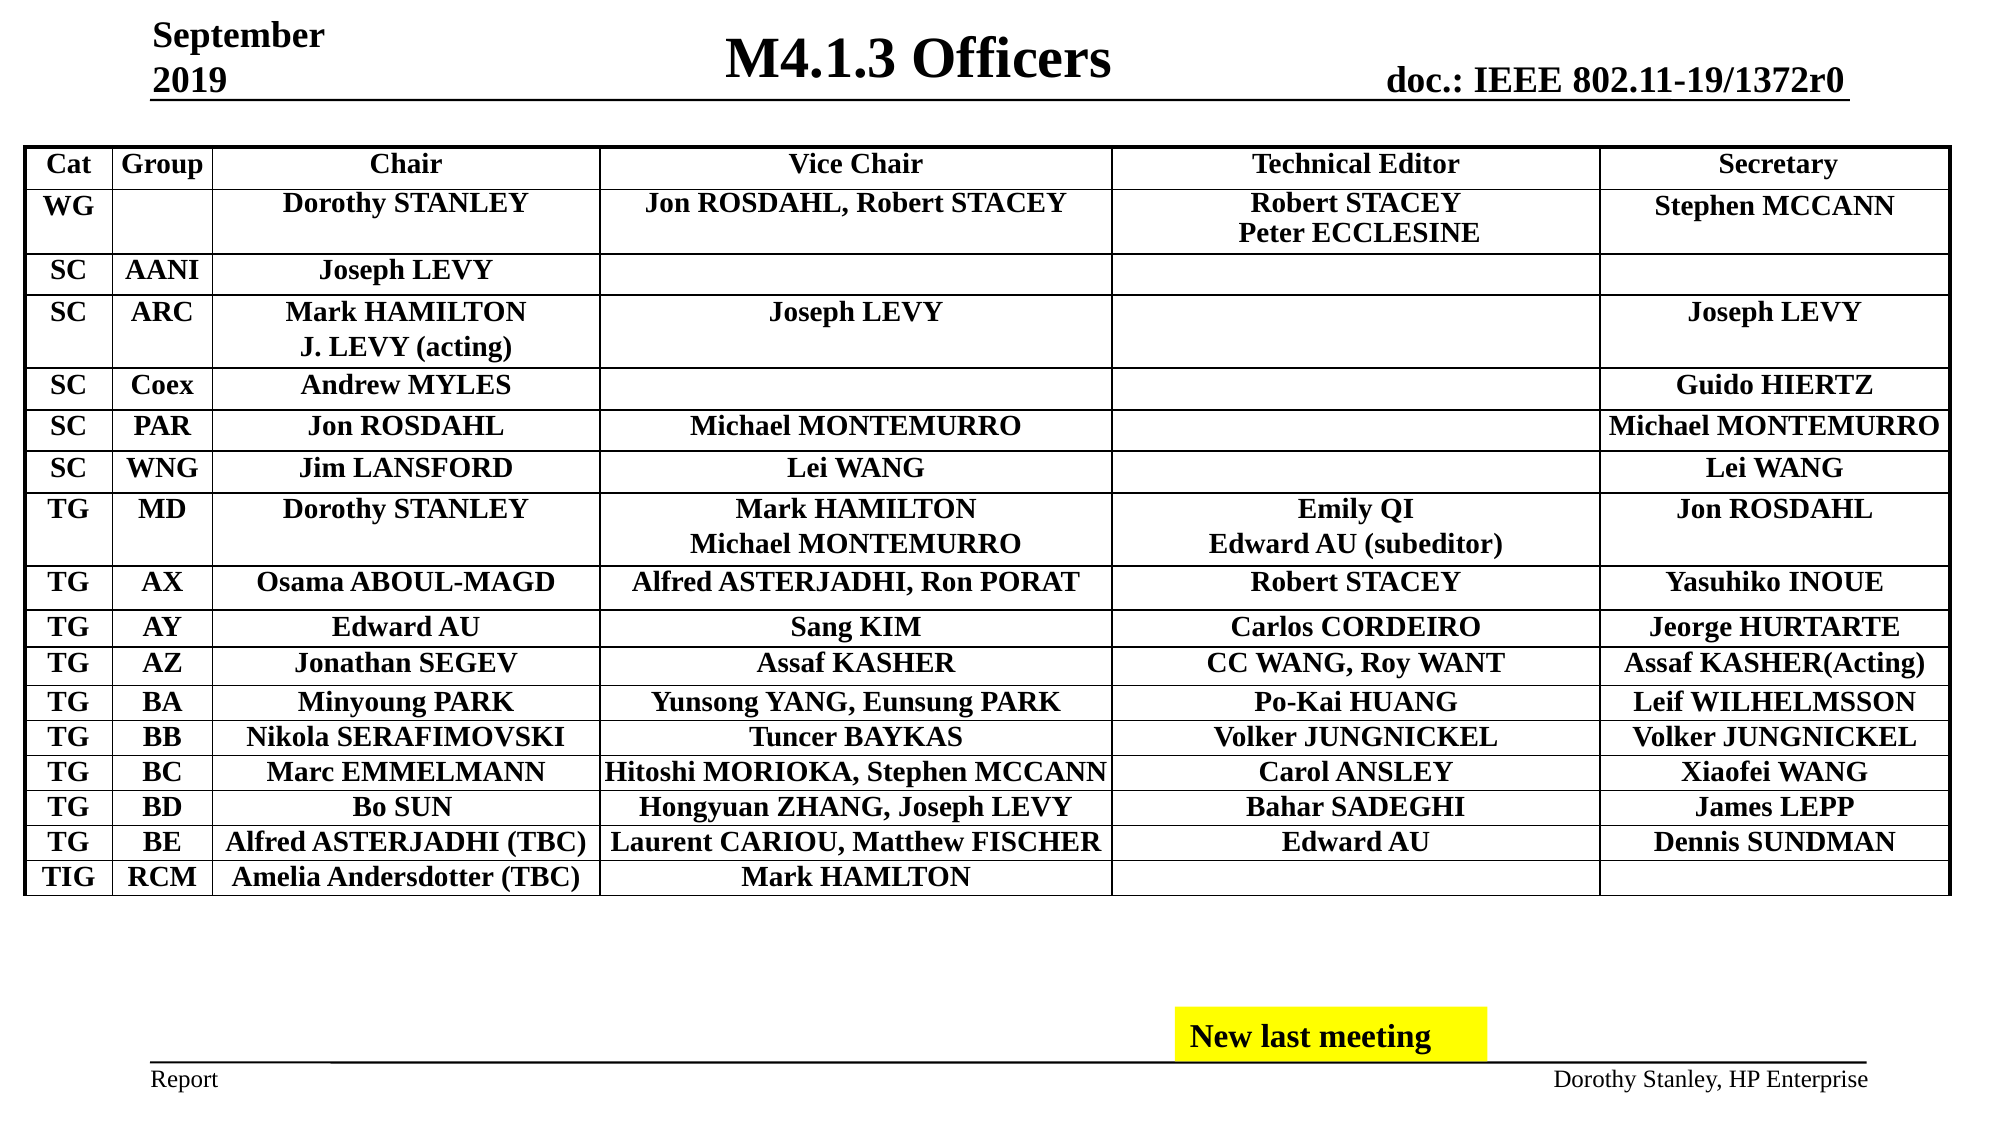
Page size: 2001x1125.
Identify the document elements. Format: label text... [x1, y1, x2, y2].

table_cell TG [27, 826, 112, 860]
table_header Cat [27, 149, 112, 189]
table_cell Assaf KASHER(Acting) [1601, 648, 1948, 685]
table_cell Michael MONTEMURRO [1601, 411, 1948, 450]
table_cell Minyoung PARK [213, 686, 599, 720]
table_cell Amelia Andersdotter (TBC) [213, 861, 599, 895]
table_cell Joseph LEVY [1601, 296, 1948, 367]
table_cell Michael MONTEMURRO [601, 411, 1111, 450]
table_header Group [113, 149, 212, 189]
table_cell Joseph LEVY [213, 255, 599, 294]
table_cell Jonathan SEGEV [213, 648, 599, 685]
table_cell Joseph LEVY [601, 296, 1111, 367]
table_cell TG [27, 494, 112, 565]
table_cell SC [27, 296, 112, 367]
table_cell Hitoshi MORIOKA, Stephen MCCANN [601, 756, 1111, 790]
table_cell [1113, 861, 1599, 895]
table_cell BD [113, 791, 212, 825]
table_cell Lei WANG [1601, 452, 1948, 492]
table_cell Mark HAMILTON Michael MONTEMURRO [601, 494, 1111, 565]
table_cell Jon ROSDAHL, Robert STACEY [601, 190, 1111, 253]
table_cell TG [27, 721, 112, 755]
table_cell MD [113, 494, 212, 565]
table_header Chair [213, 149, 599, 189]
table_cell Osama ABOUL-MAGD [213, 567, 599, 609]
table_cell TG [27, 756, 112, 790]
table_cell [1113, 411, 1599, 450]
table_cell Bo SUN [213, 791, 599, 825]
table_cell Po-Kai HUANG [1113, 686, 1599, 720]
table_cell Volker JUNGNICKEL [1113, 721, 1599, 755]
table_cell Jim LANSFORD [213, 452, 599, 492]
table_cell AX [113, 567, 212, 609]
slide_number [152, 54, 406, 101]
footer Dorothy Stanley, HP Enterprise [1512, 1061, 1869, 1093]
title M4.1.3 Officers [324, 23, 1513, 86]
table_cell Robert STACEY Peter ECCLESINE [1113, 190, 1599, 253]
table_cell SC [27, 411, 112, 450]
table_cell Sang KIM [601, 611, 1111, 646]
table_cell BC [113, 756, 212, 790]
table_cell Carol ANSLEY [1113, 756, 1599, 790]
table_cell TG [27, 648, 112, 685]
table_cell Dennis SUNDMAN [1601, 826, 1948, 860]
table_cell Leif WILHELMSSON [1601, 686, 1948, 720]
table_cell Edward AU [213, 611, 599, 646]
table_cell Andrew MYLES [213, 369, 599, 409]
table_cell [1601, 255, 1948, 294]
table_cell TIG [27, 861, 112, 895]
table_cell Guido HIERTZ [1601, 369, 1948, 409]
table_cell RCM [113, 861, 212, 895]
table_cell Jon ROSDAHL [1601, 494, 1948, 565]
table_cell BA [113, 686, 212, 720]
table_cell Emily QI Edward AU (subeditor) [1113, 494, 1599, 565]
table_cell Alfred ASTERJADHI, Ron PORAT [601, 567, 1111, 609]
table_cell TG [27, 686, 112, 720]
table_cell PAR [113, 411, 212, 450]
table_cell Mark HAMLTON [601, 861, 1111, 895]
table_cell Bahar SADEGHI [1113, 791, 1599, 825]
table_cell [1113, 452, 1599, 492]
table_cell TG [27, 611, 112, 646]
table_cell Assaf KASHER [601, 648, 1111, 685]
table_cell Alfred ASTERJADHI (TBC) [213, 826, 599, 860]
table_cell Jeorge HURTARTE [1601, 611, 1948, 646]
table_cell AY [113, 611, 212, 646]
table_cell SC [27, 452, 112, 492]
table_cell [1113, 369, 1599, 409]
table_cell SC [27, 369, 112, 409]
table_cell WNG [113, 452, 212, 492]
table_cell Lei WANG [601, 452, 1111, 492]
table_cell Jon ROSDAHL [213, 411, 599, 450]
table_header Secretary [1601, 149, 1948, 189]
table_header Vice Chair [601, 149, 1111, 189]
table_cell TG [27, 567, 112, 609]
table_cell Yunsong YANG, Eunsung PARK [601, 686, 1111, 720]
table_cell TG [27, 791, 112, 825]
text_box New last meeting [1174, 1006, 1488, 1062]
table_cell WG [27, 190, 112, 253]
table_cell Marc EMMELMANN [213, 756, 599, 790]
table_cell ARC [113, 296, 212, 367]
table_cell Volker JUNGNICKEL [1601, 721, 1948, 755]
table_cell AANI [113, 255, 212, 294]
table_cell AZ [113, 648, 212, 685]
table_cell BB [113, 721, 212, 755]
table_cell [113, 190, 212, 253]
table_cell Edward AU [1113, 826, 1599, 860]
table_cell Coex [113, 369, 212, 409]
table_cell Hongyuan ZHANG, Joseph LEVY [601, 791, 1111, 825]
table_cell Mark HAMILTON J. LEVY (acting) [213, 296, 599, 367]
table_cell [1113, 255, 1599, 294]
table_cell [1601, 861, 1948, 895]
table_cell Robert STACEY [1113, 567, 1599, 609]
table_cell Laurent CARIOU, Matthew FISCHER [601, 826, 1111, 860]
table_cell James LEPP [1601, 791, 1948, 825]
table_cell Tuncer BAYKAS [601, 721, 1111, 755]
table_cell CC WANG, Roy WANT [1113, 648, 1599, 685]
table_cell SC [27, 255, 112, 294]
table_cell BE [113, 826, 212, 860]
table_cell Nikola SERAFIMOVSKI [213, 721, 599, 755]
table_cell Dorothy STANLEY [213, 190, 599, 253]
table_cell Yasuhiko INOUE [1601, 567, 1948, 609]
table_cell Carlos CORDEIRO [1113, 611, 1599, 646]
table_cell Dorothy STANLEY [213, 494, 599, 565]
table_cell Xiaofei WANG [1601, 756, 1948, 790]
table_header Technical Editor [1113, 149, 1599, 189]
table_cell [601, 255, 1111, 294]
table_cell Stephen MCCANN [1601, 190, 1948, 253]
table_cell [1113, 296, 1599, 367]
table_cell [601, 369, 1111, 409]
